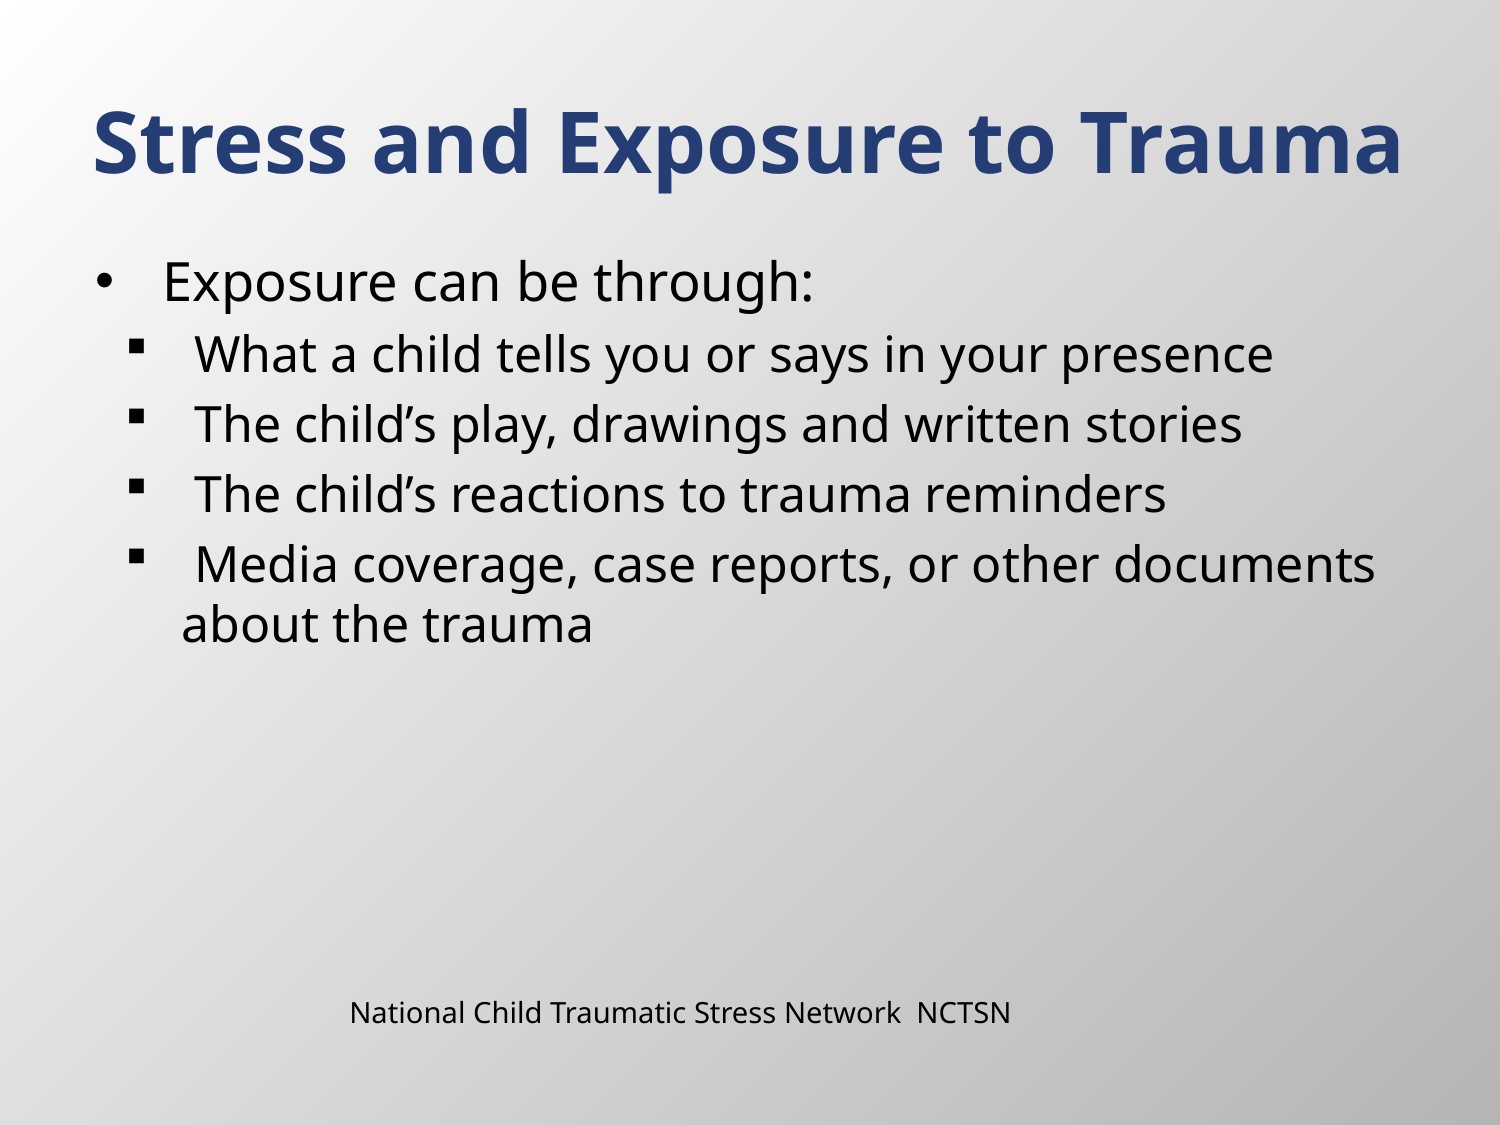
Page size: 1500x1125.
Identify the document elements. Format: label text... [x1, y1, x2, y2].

text_box National Child Traumatic Stress Network NCTSN [334, 987, 1160, 1038]
title Stress and Exposure to Trauma [75, 45, 1425, 233]
list Exposure can be through: What a child tells you or says in your presence The child’s play, drawings and written stories The child’s reactions to trauma reminders Media coverage, case reports, or other documents about the trauma [57, 239, 1438, 1015]
